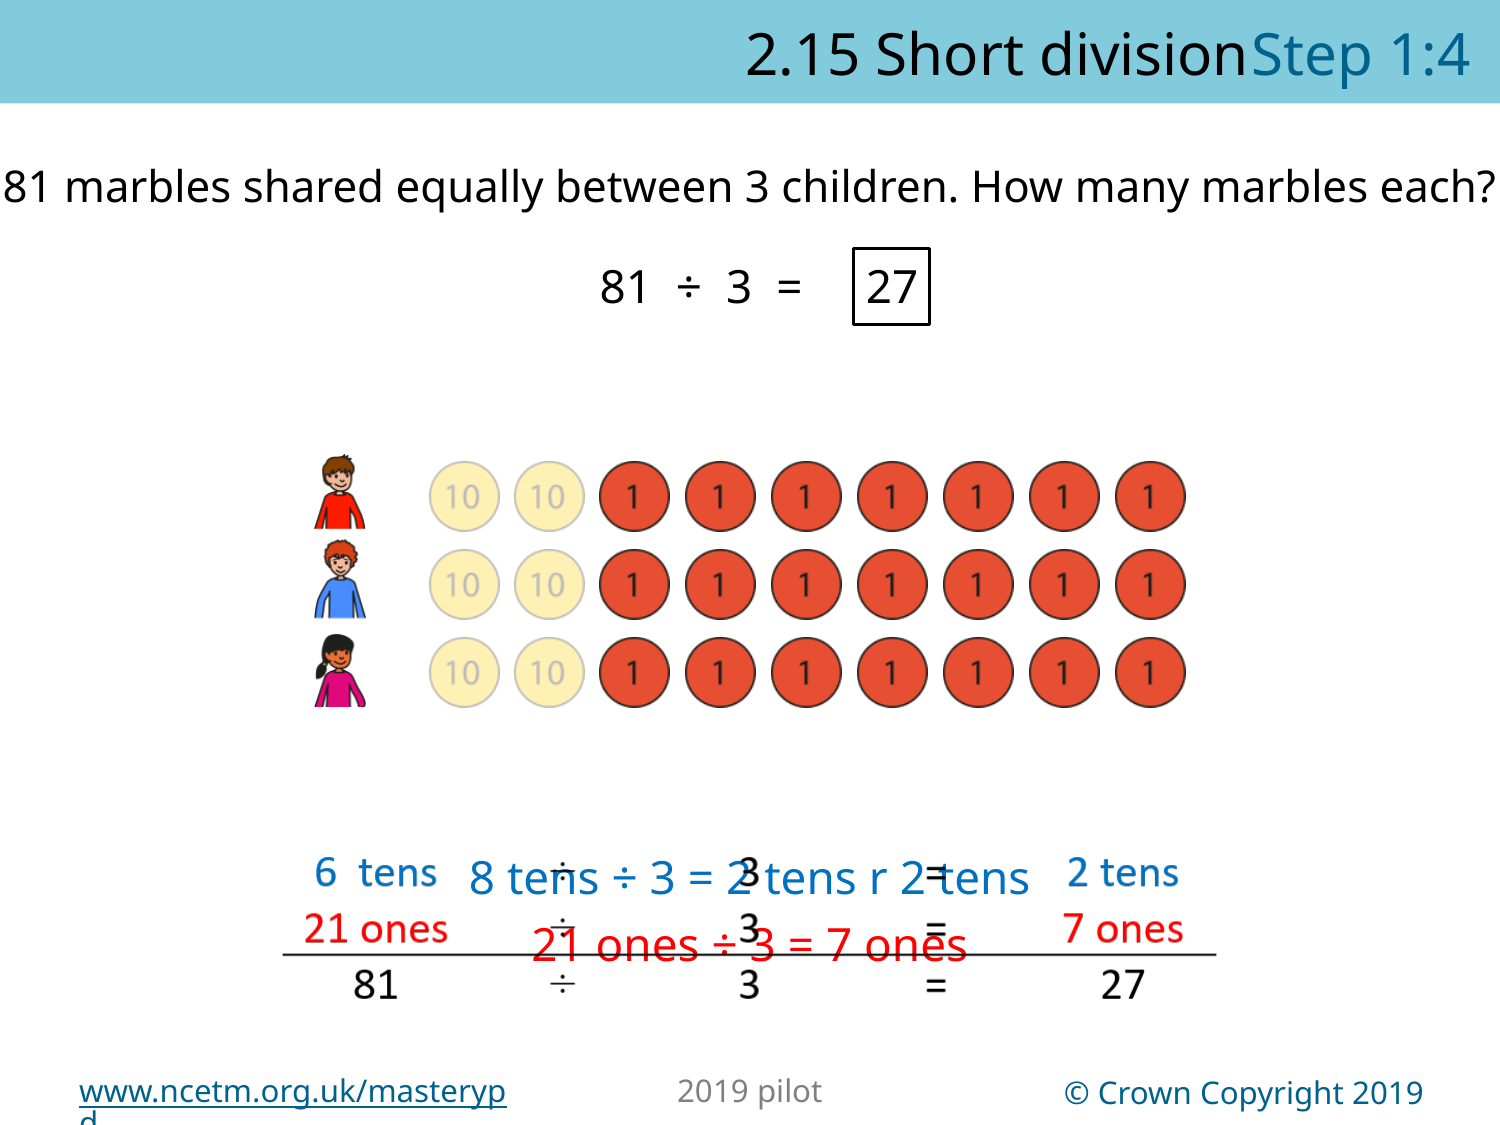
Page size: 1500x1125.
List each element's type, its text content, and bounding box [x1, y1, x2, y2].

text_box [853, 321, 930, 325]
text_box 81 ÷ 3 = [584, 250, 818, 321]
list 2.15 Short division Step 1:4 [0, 0, 1500, 104]
text_box 27 [850, 250, 934, 321]
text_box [314, 454, 1186, 708]
picture [282, 828, 1218, 1039]
text_box 81 marbles shared equally between 3 children. How many marbles each? [0, 150, 1500, 219]
